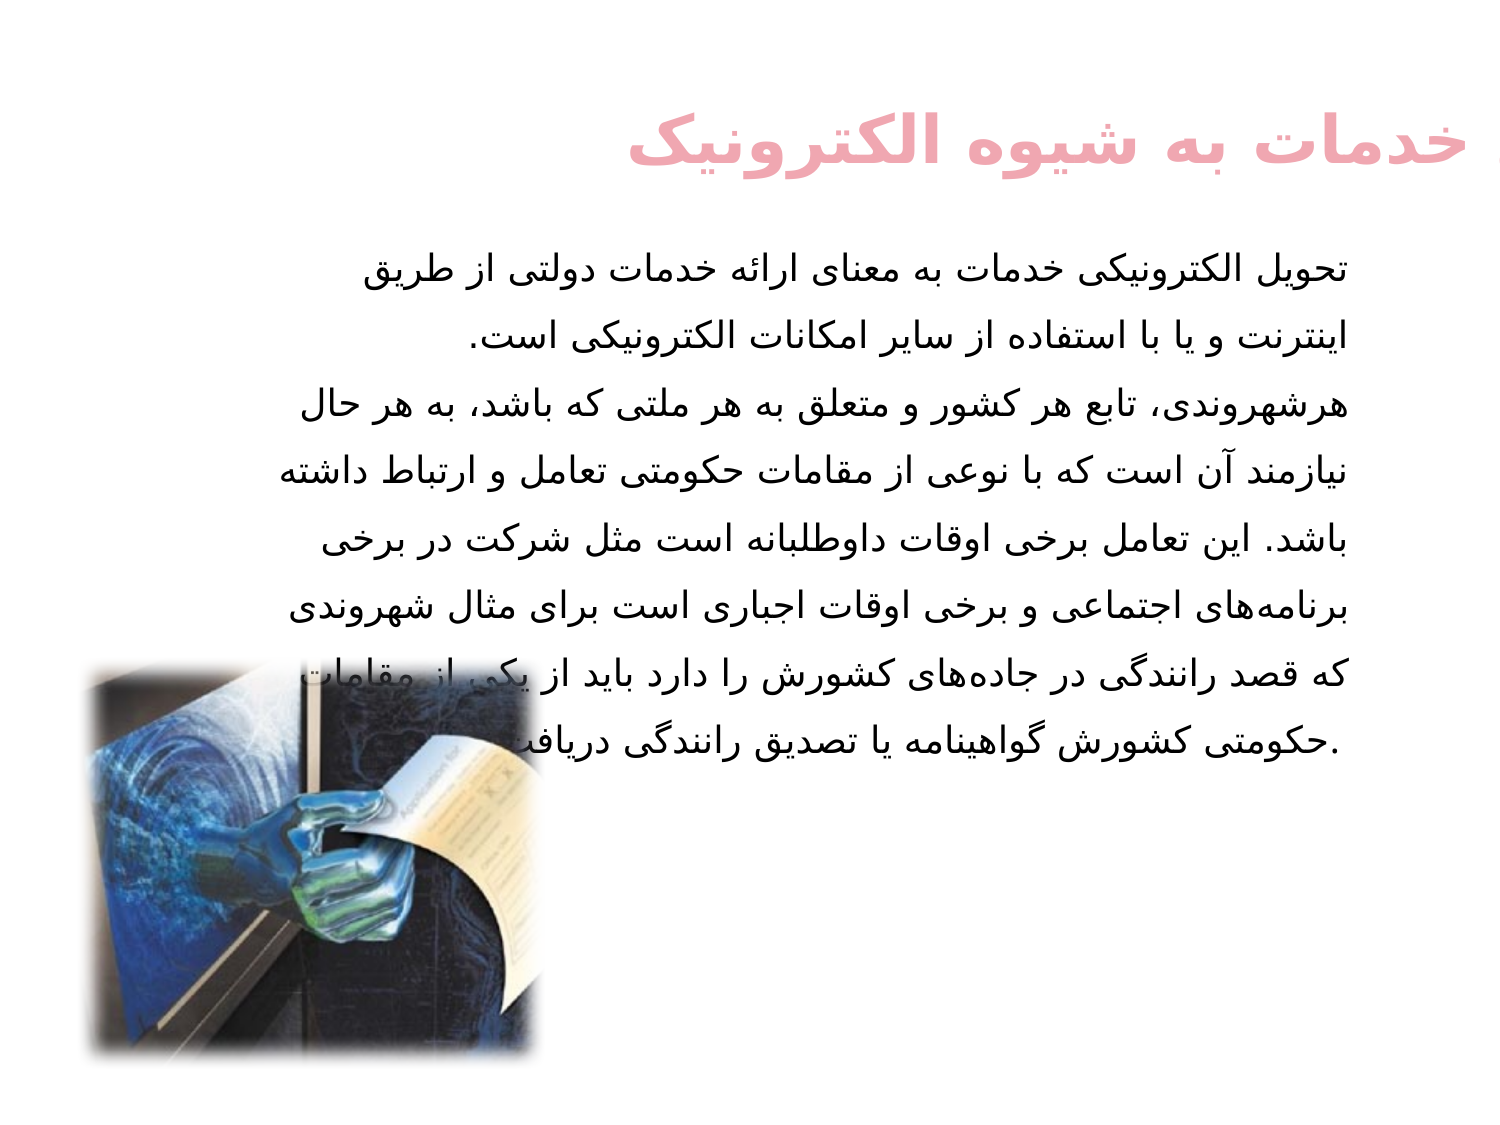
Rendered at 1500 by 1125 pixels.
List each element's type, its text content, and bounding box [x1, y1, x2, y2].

text_box تحویل الکترونیکی خدمات به معنای ارائه خدمات دولتی از طریق اینترنت و یا با استفاده از سایر امکانات الکترونیکی است. هرشهروندی‌، تابع هر کشور و متعلق به هر ملتی که باشد‌، به هر حال نیازمند آن است که با نوعی از مقامات حکومتی تعامل و ارتباط داشته باشد. این تعامل برخی اوقات داوطلبانه است مثل شرکت در برخی برنامه‌های اجتماعی و برخی اوقات اجباری است برای مثال شهروندی که قصد رانندگی در جاده‌های کشورش را دارد باید از یکی از مقامات حکومتی کشورش گواهینامه یا تصدیق رانندگی دریافت نماید. [253, 214, 1365, 769]
text_box تحویل خدمات به شیوه الکترونیک [611, 89, 1500, 185]
picture [76, 656, 546, 1070]
